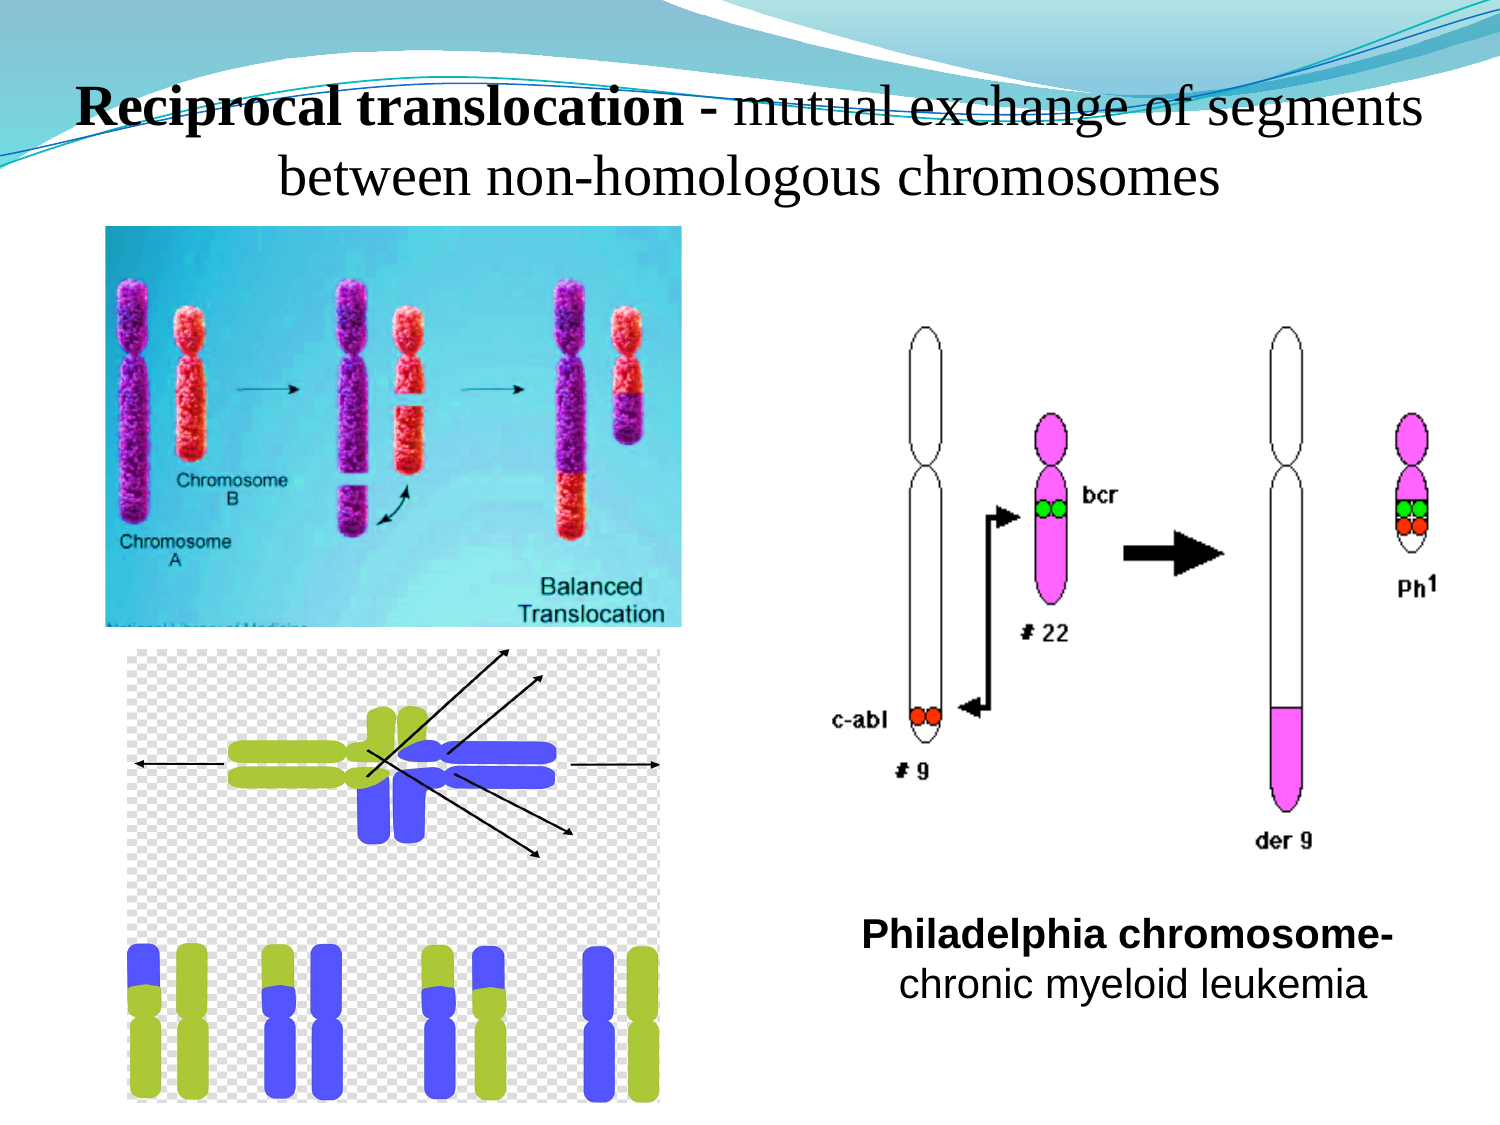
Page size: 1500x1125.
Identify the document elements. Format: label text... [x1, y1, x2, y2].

picture [104, 226, 682, 627]
title Reciprocal translocation - mutual exchange of segments between non-homologous chromosomes [74, 19, 1426, 208]
text_box Philadelphia chromosome- chronic myeloid leukemia [833, 899, 1434, 1015]
picture [127, 648, 660, 1104]
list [831, 325, 1495, 877]
